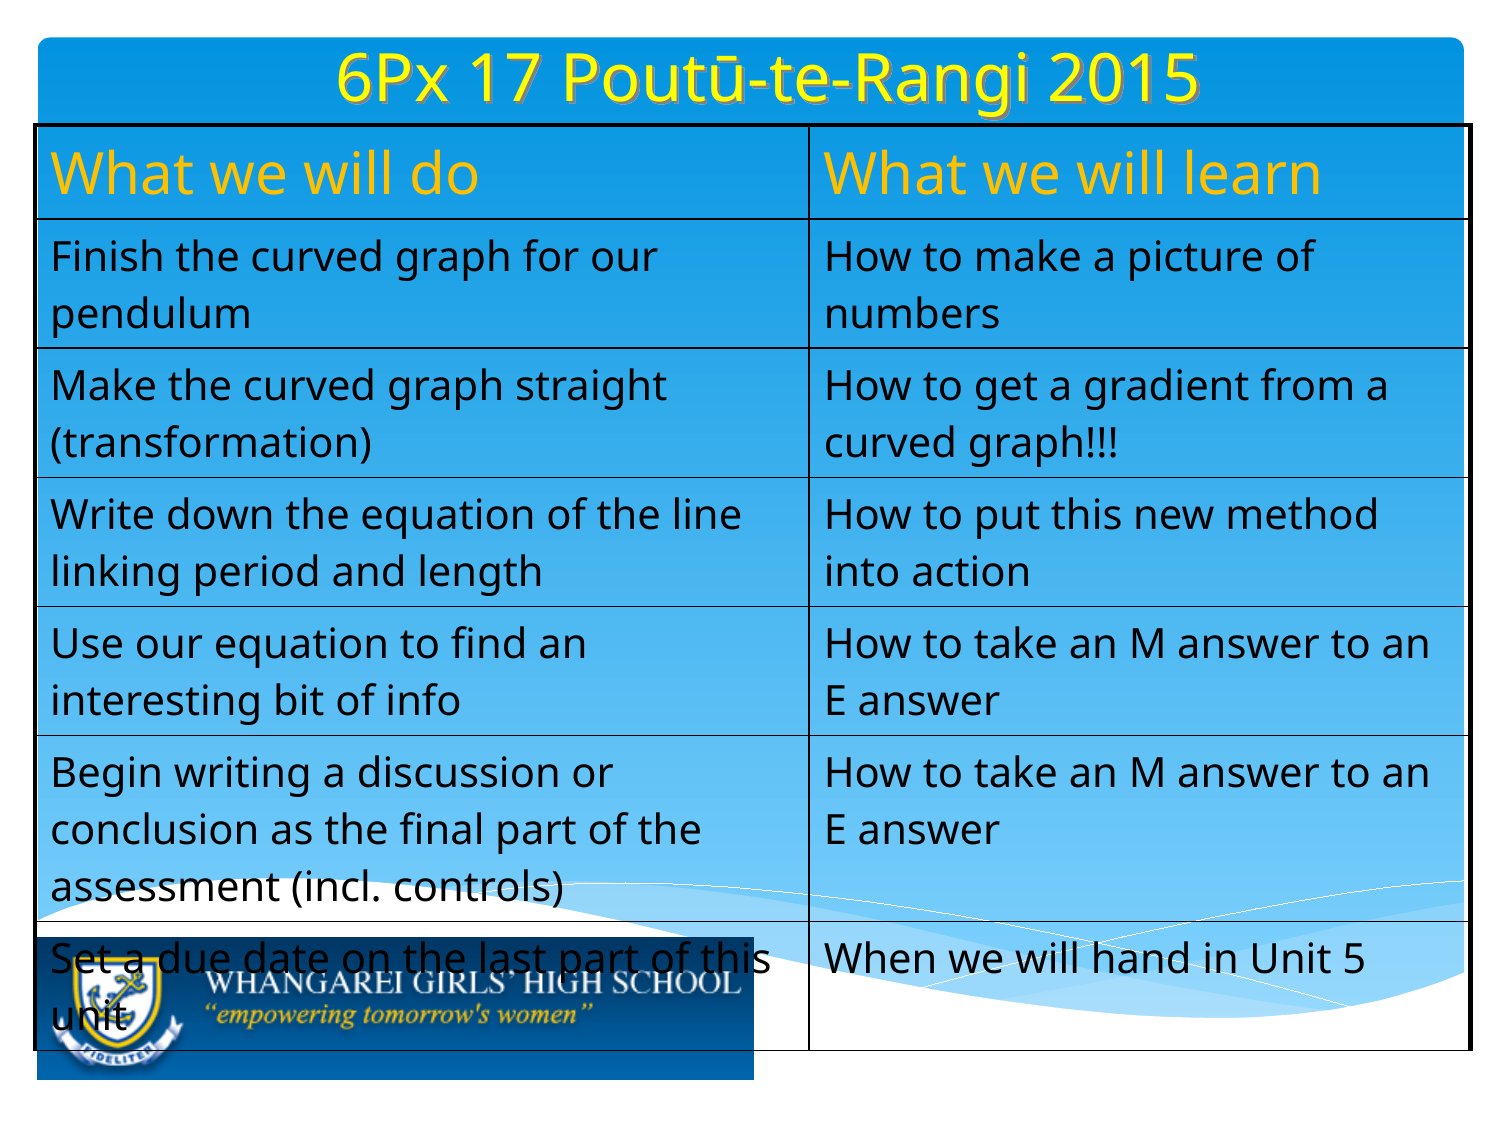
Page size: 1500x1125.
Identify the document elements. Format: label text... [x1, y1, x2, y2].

table_cell How to get a gradient from a curved graph!!! [810, 349, 1468, 477]
picture [37, 937, 754, 1080]
table_cell Use our equation to find an interesting bit of info [37, 607, 808, 735]
table_cell How to take an M answer to an E answer [810, 607, 1468, 735]
table_cell Begin writing a discussion or conclusion as the final part of the assessment (incl. controls) [37, 736, 808, 921]
table_cell How to put this new method into action [810, 478, 1468, 606]
table_cell Set a due date on the last part of this unit [37, 922, 808, 1050]
table_cell How to make a picture of numbers [810, 220, 1468, 347]
table_cell When we will hand in Unit 5 [810, 922, 1468, 1050]
table_cell How to take an M answer to an E answer [810, 736, 1468, 921]
table_cell Make the curved graph straight (transformation) [37, 349, 808, 477]
table_cell Write down the equation of the line linking period and length [37, 478, 808, 606]
table_header What we will learn [810, 127, 1468, 218]
text_box 6Px 17 Poutū-te-Rangi 2015 [162, 24, 1375, 123]
table_header What we will do [37, 127, 808, 218]
table_cell Finish the curved graph for our pendulum [37, 220, 808, 347]
